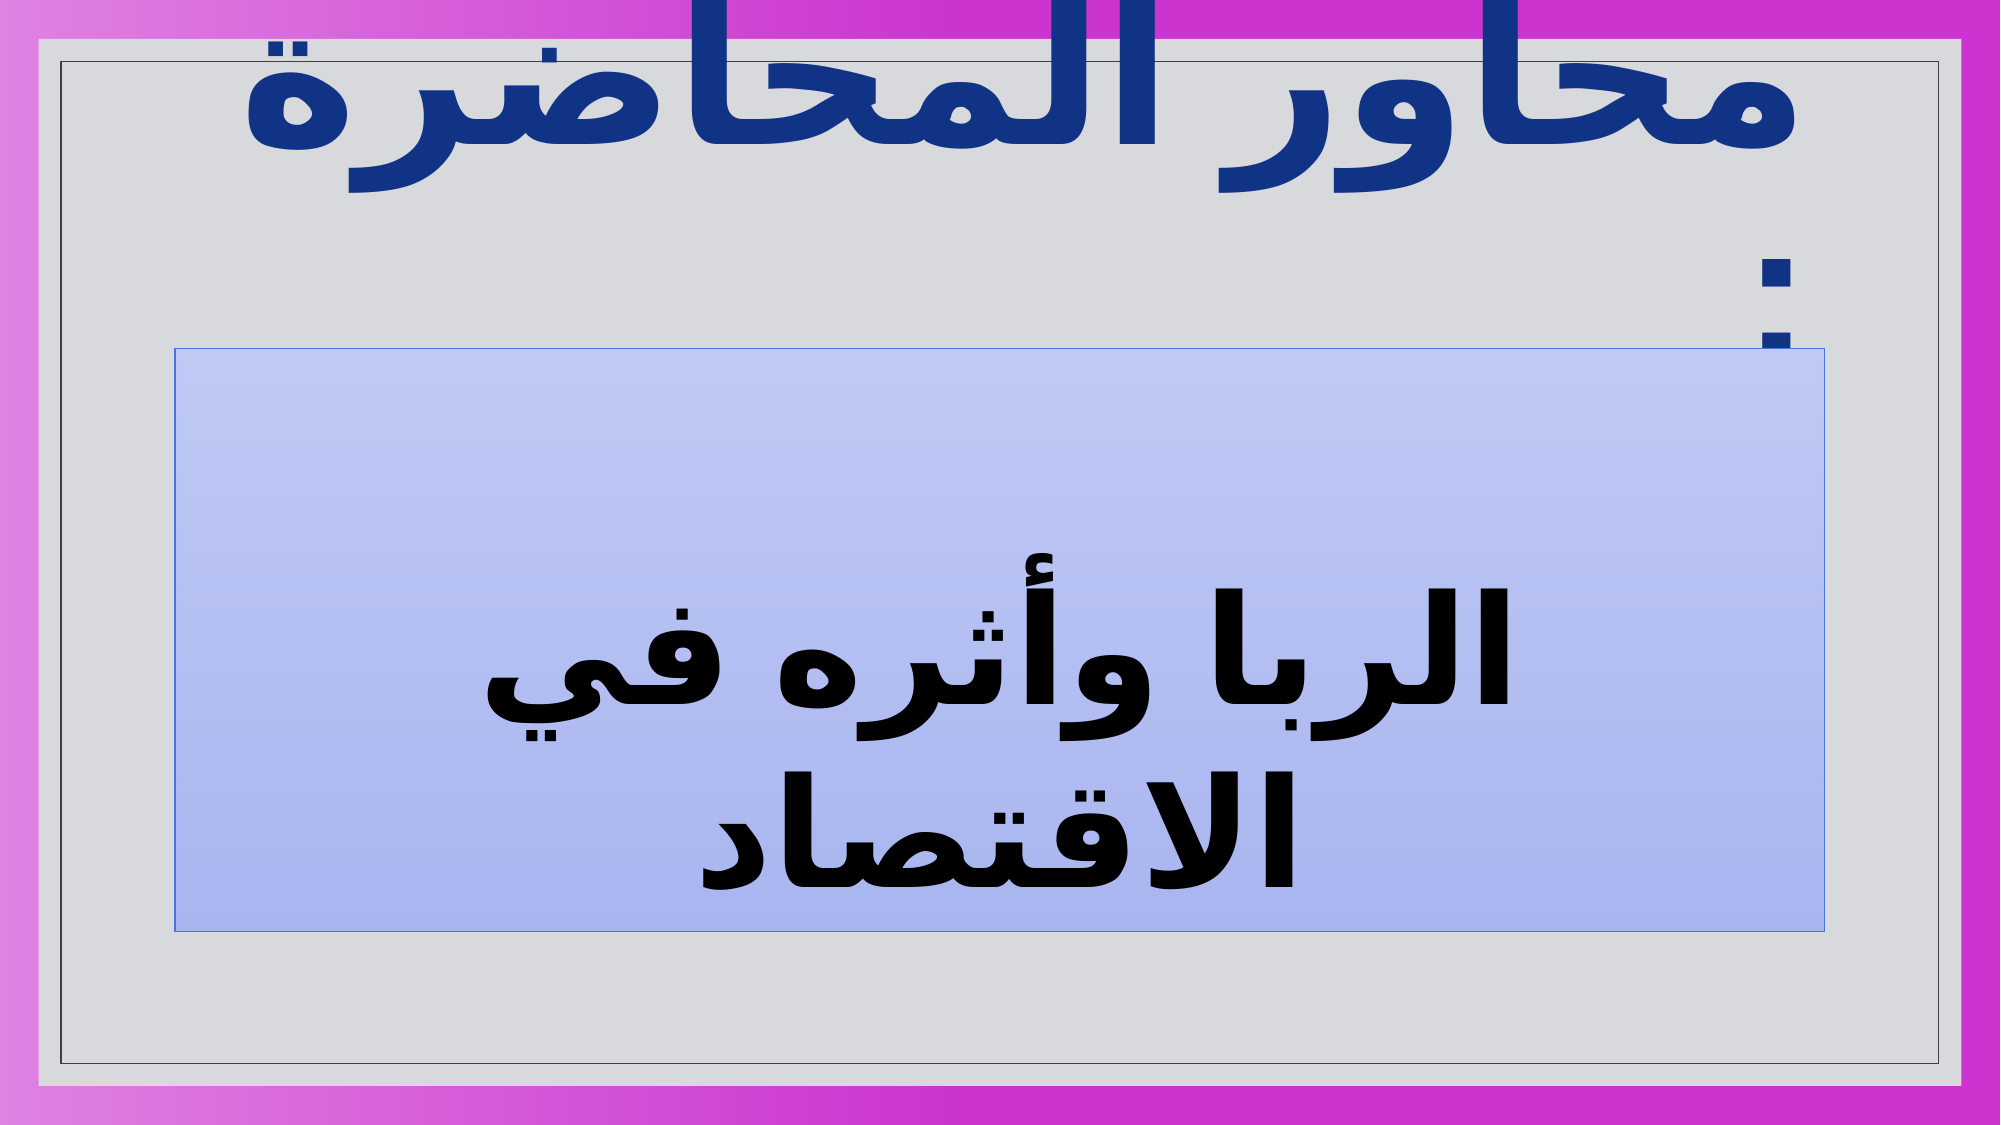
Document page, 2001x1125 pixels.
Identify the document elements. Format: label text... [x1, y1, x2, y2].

title محاور المحاضرة : [174, 92, 1825, 283]
list الربا وأثره في الاقتصاد [174, 348, 1825, 932]
